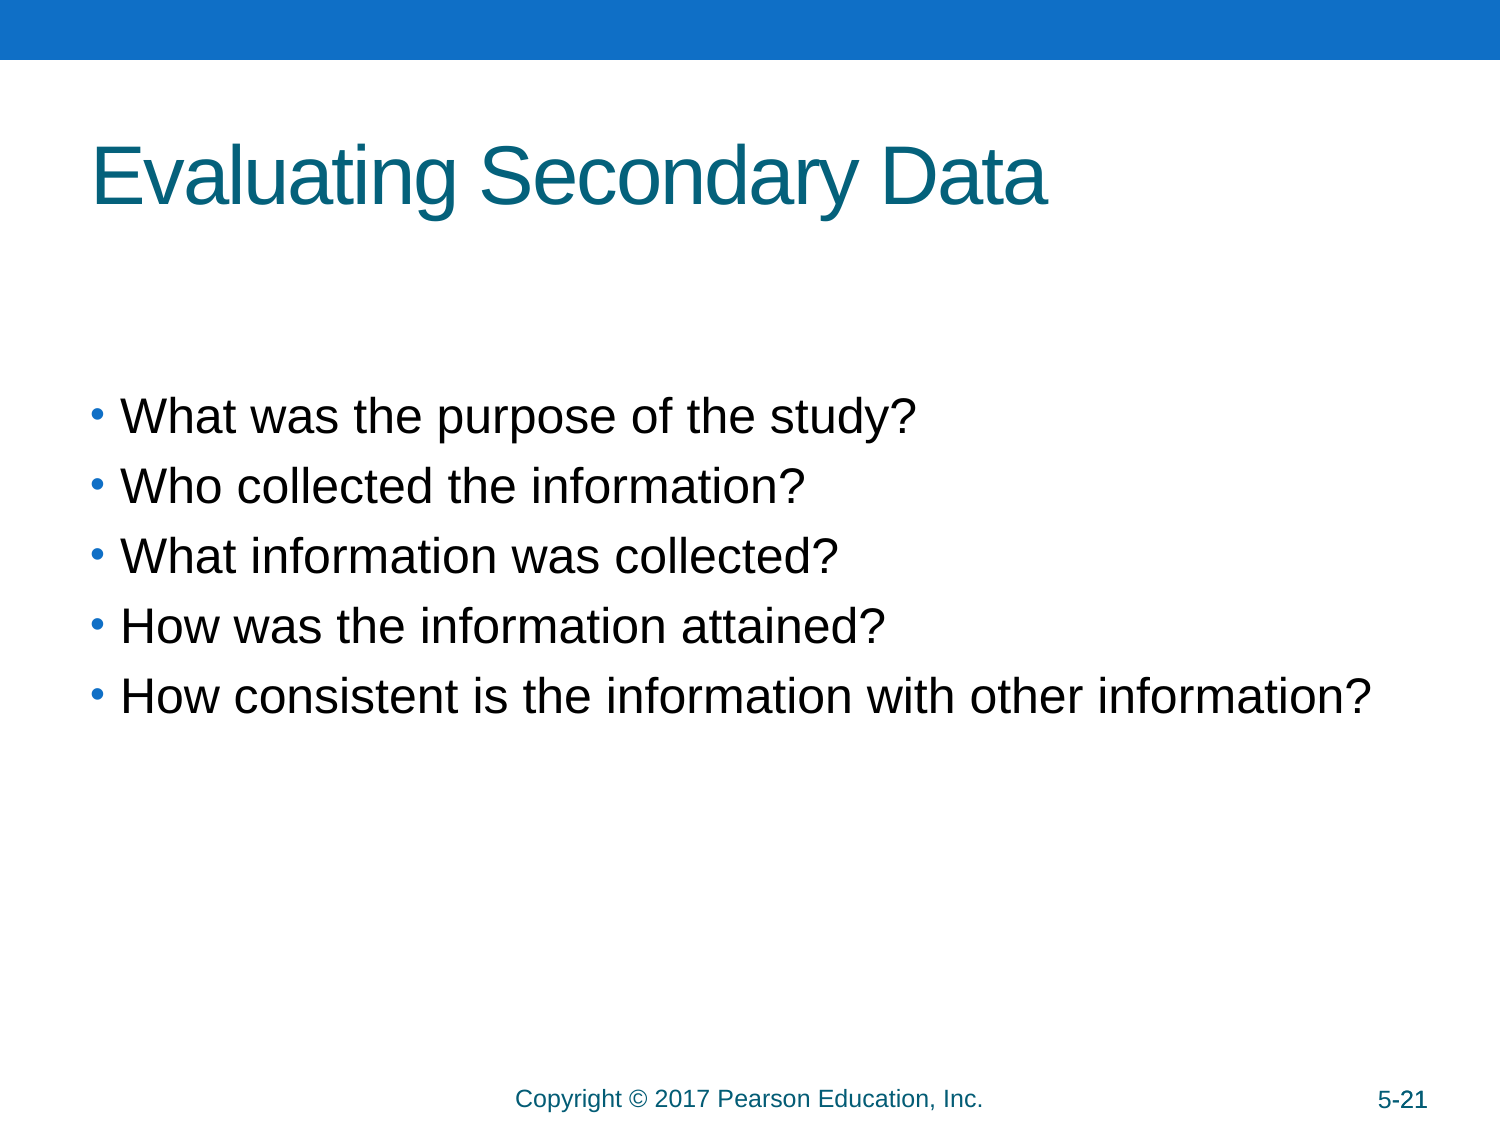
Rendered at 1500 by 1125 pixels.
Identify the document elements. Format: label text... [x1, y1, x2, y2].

title Evaluating Secondary Data [75, 90, 1425, 253]
list What was the purpose of the study? Who collected the information? What information was collected? How was the information attained? How consistent is the information with other information? [75, 376, 1425, 1125]
